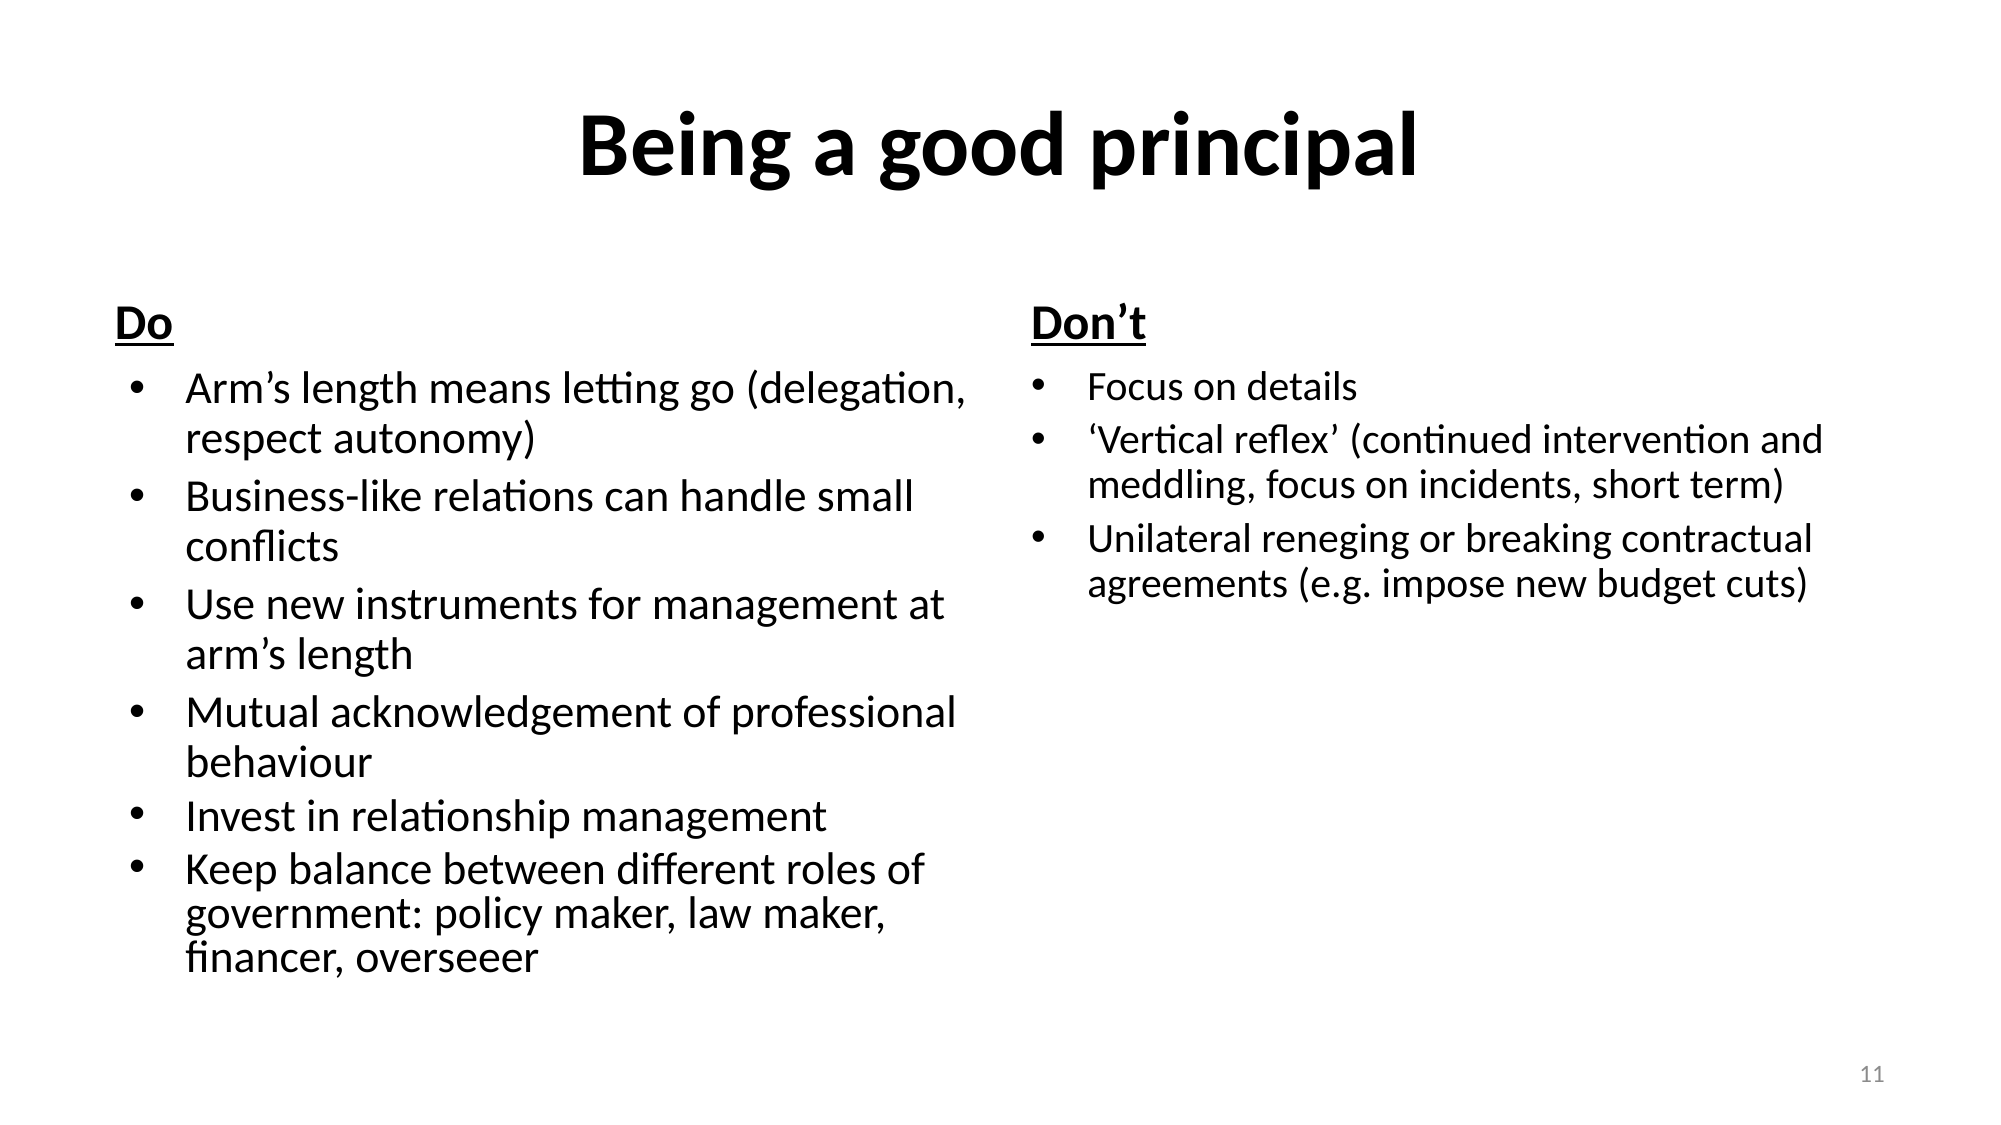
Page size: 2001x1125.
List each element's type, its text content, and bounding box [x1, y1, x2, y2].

list Do [99, 251, 984, 357]
list Focus on details ‘Vertical reflex’ (continued intervention and meddling, focus on incidents, short term) Unilateral reneging or breaking contractual agreements (e.g. impose new budget cuts) [1015, 356, 1900, 1005]
slide_number 11 [1433, 1042, 1900, 1103]
title Being a good principal [99, 45, 1900, 233]
list Arm’s length means letting go (delegation, respect autonomy) Business-like relations can handle small conflicts Use new instruments for management at arm’s length Mutual acknowledgement of professional behaviour Invest in relationship management Keep balance between different roles of government: policy maker, law maker, financer, overseeer [114, 356, 988, 1125]
list Don’t [1015, 251, 1900, 356]
